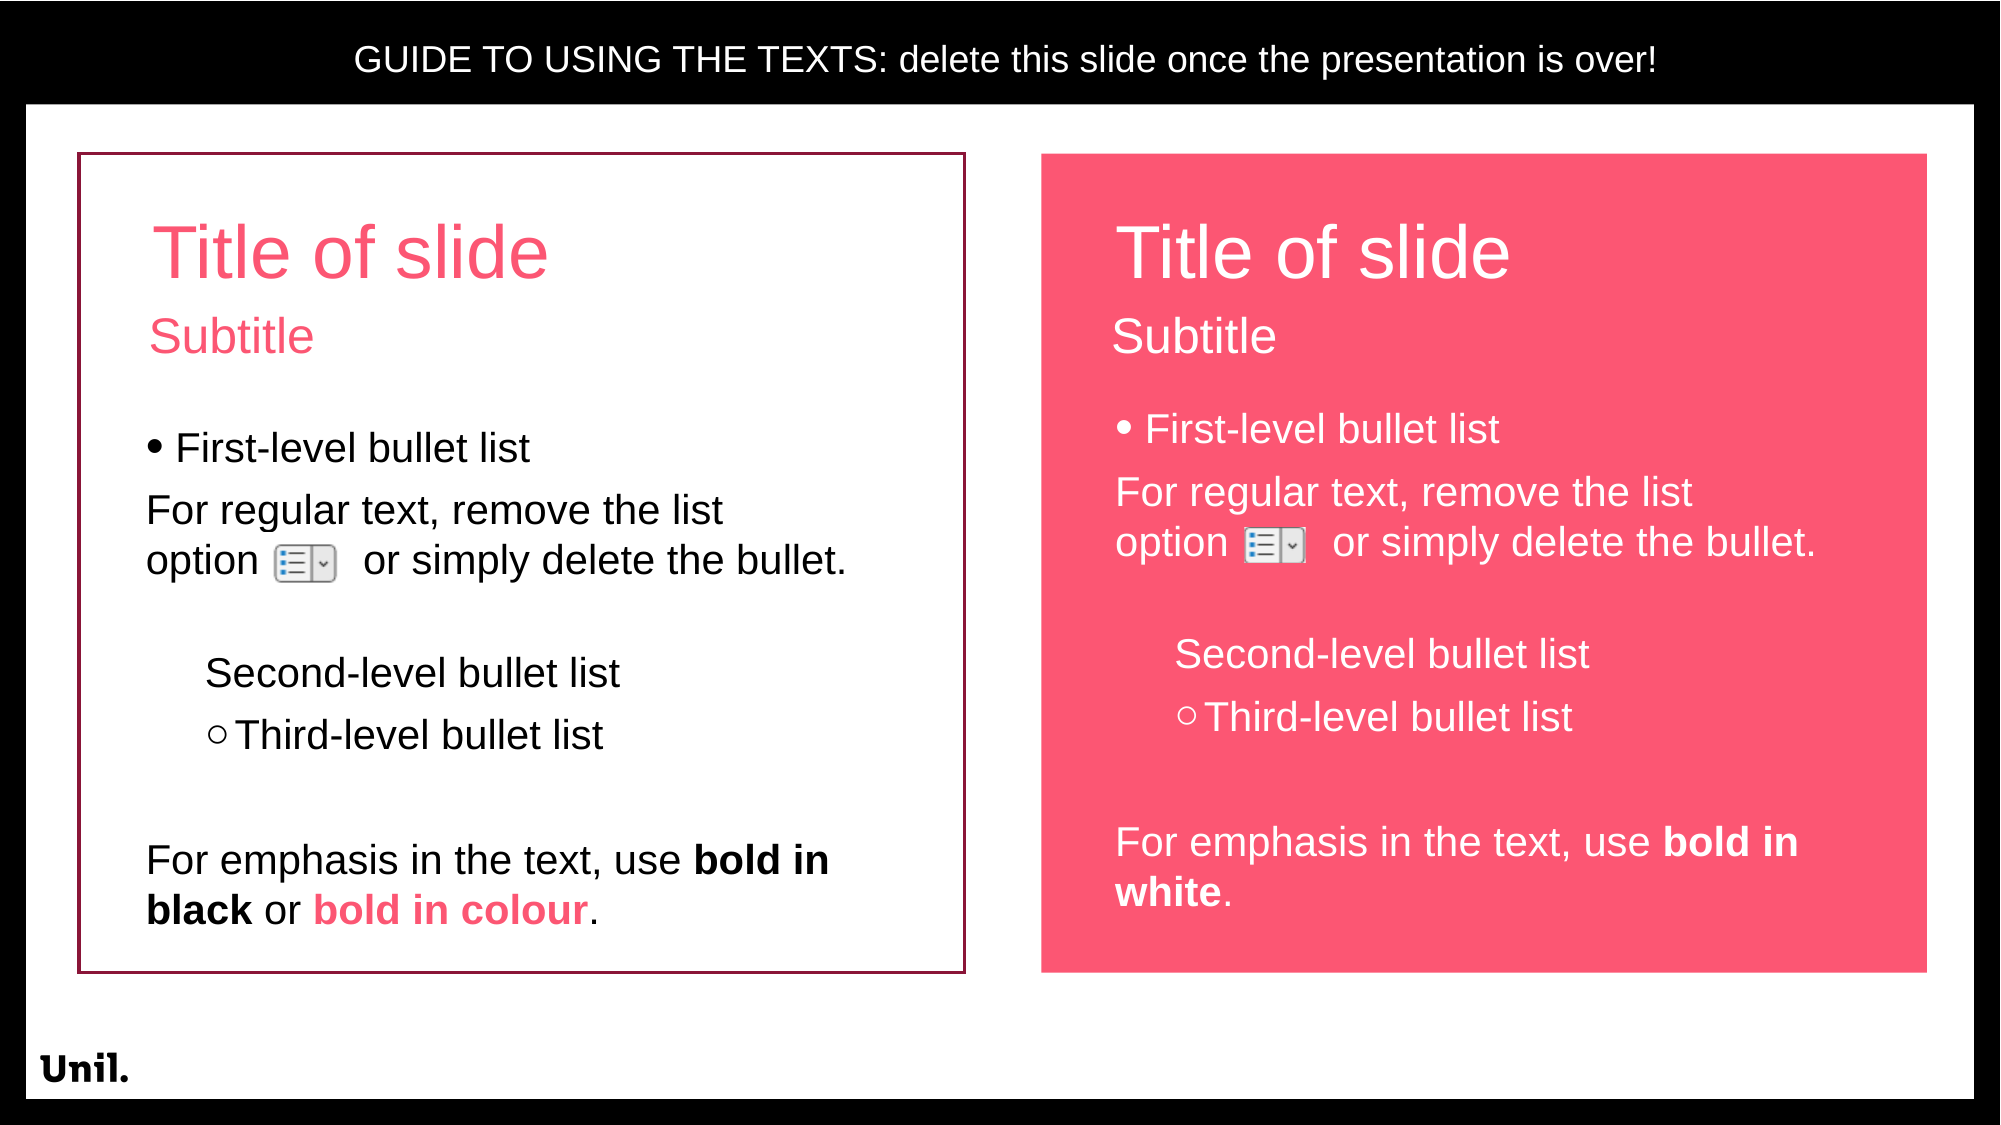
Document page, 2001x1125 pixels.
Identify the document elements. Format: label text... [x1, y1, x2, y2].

picture [262, 531, 342, 594]
text_box [1040, 152, 1928, 974]
text_box First-level bullet list For regular text, remove the list option or simply delete the bullet. Second-level bullet list Third-level bullet list For emphasis in the text, use bold in white. [1100, 394, 1922, 952]
text_box [77, 152, 966, 974]
picture [1243, 526, 1307, 563]
text_box GUIDE TO USING THE TEXTS: delete this slide once the presentation is over! [25, 11, 1988, 105]
text_box [12, 12, 1989, 1114]
text_box Title of slide [1115, 214, 1732, 309]
text_box Subtitle [1111, 309, 1794, 363]
